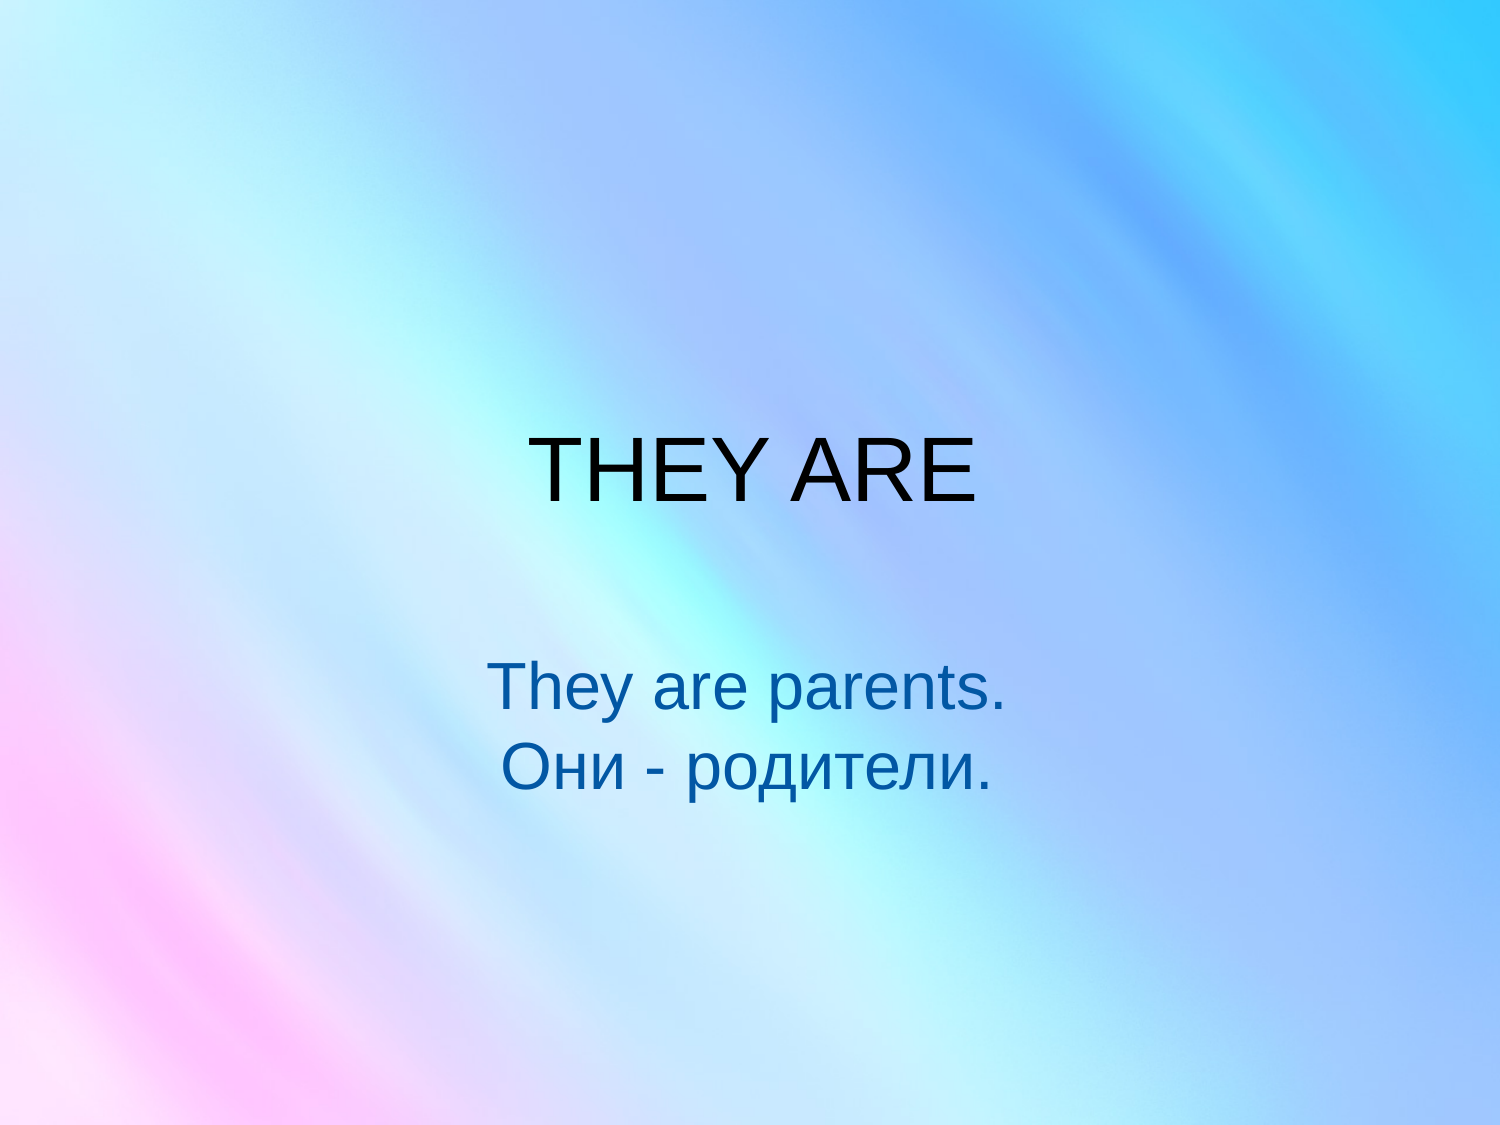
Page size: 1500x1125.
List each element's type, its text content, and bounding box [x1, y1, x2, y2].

title THEY ARE [117, 353, 1389, 577]
picture [0, 0, 1500, 1125]
subtitle They are parents. Они - родители. [223, 635, 1272, 930]
